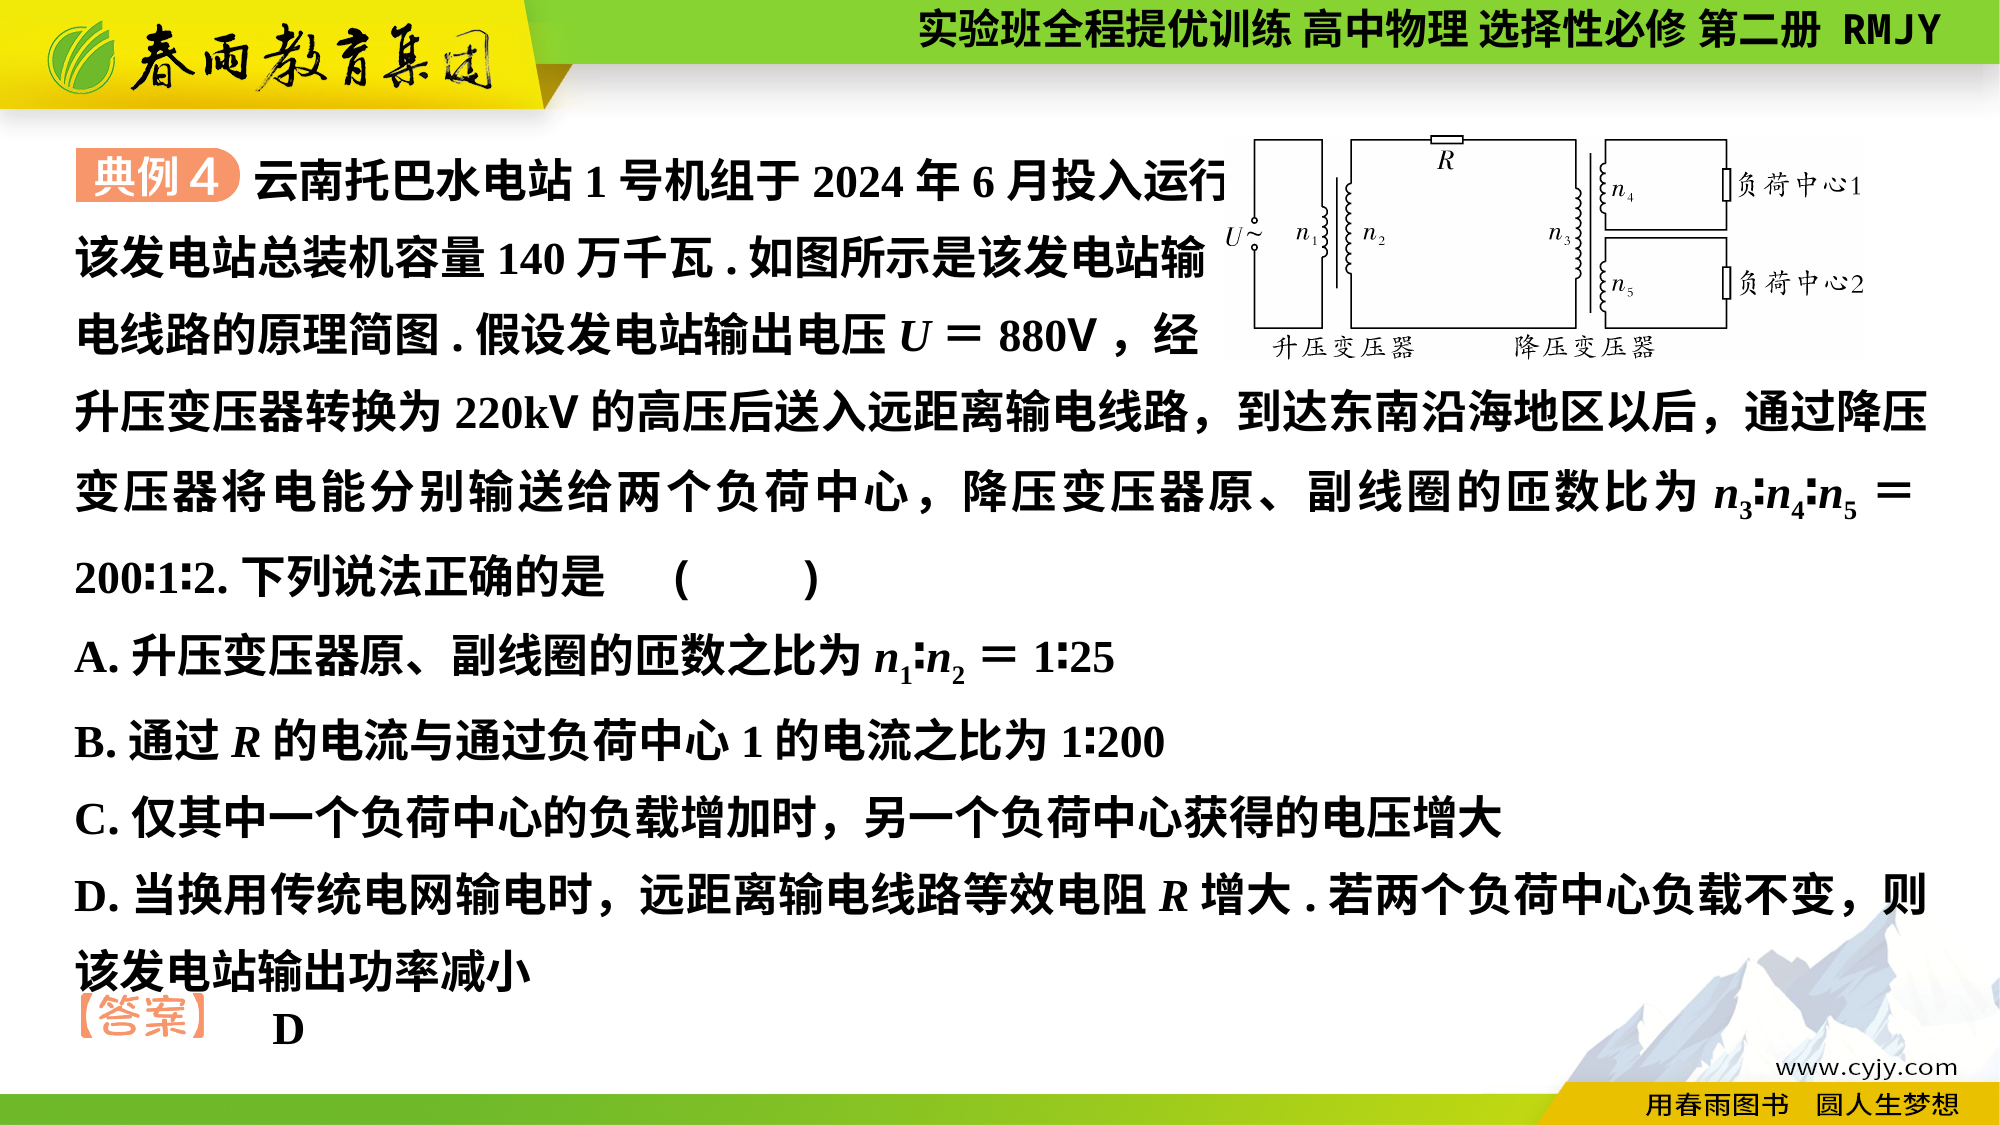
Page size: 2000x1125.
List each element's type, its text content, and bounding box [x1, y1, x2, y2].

text_box D [257, 964, 321, 1062]
list 云南托巴水电站1号机组于2024年6月投入运行. 该发电站总装机容量140万千瓦.如图所示是该发电站输 电线路的原理简图.假设发电站输出电压U＝880V，经 升压变压器转换为220kV的高压后送入远距离输电线路，到达东南沿海地区以后，通过降压变压器将电能分别输送给两个负荷中心，降压变压器原、副线圈的匝数比为n3∶n4∶n5＝200∶1∶2.下列说法正确的是 ( ) A.升压变压器原、副线圈的匝数之比为n1∶n2＝1∶25 B.通过R的电流与通过负荷中心1的电流之比为1∶200 C.仅其中一个负荷中心的负载增加时，另一个负荷中心获得的电压增大 D.当换用传统电网输电时，远距离输电线路等效电阻R增大.若两个负荷中心负载不变，则该发电站输出功率减小 [59, 122, 1944, 984]
picture [0, 0, 2000, 1125]
